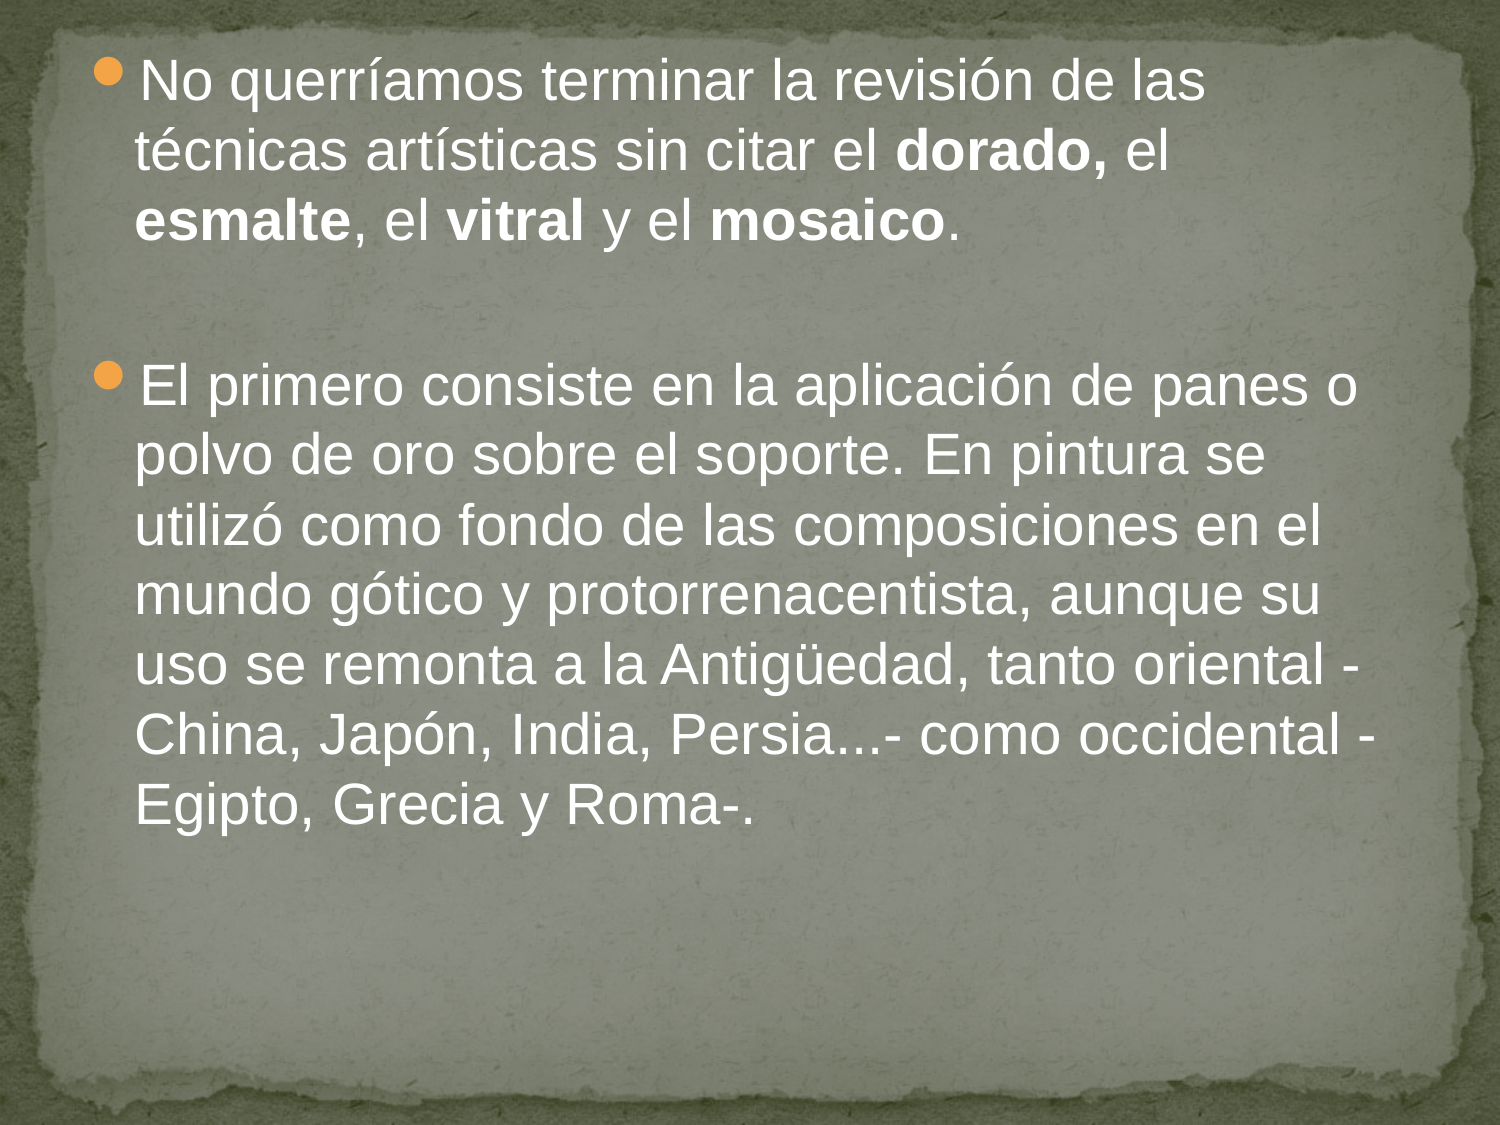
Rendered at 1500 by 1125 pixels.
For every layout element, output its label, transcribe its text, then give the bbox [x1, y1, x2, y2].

list No querríamos terminar la revisión de las técnicas artísticas sin citar el dorado, el esmalte, el vitral y el mosaico. El primero consiste en la aplicación de panes o polvo de oro sobre el soporte. En pintura se utilizó como fondo de las composiciones en el mundo gótico y protorrenacentista, aunque su uso se remonta a la Antigüedad, tanto oriental -China, Japón, India, Persia...- como occidental -Egipto, Grecia y Roma-. [75, 35, 1425, 1079]
